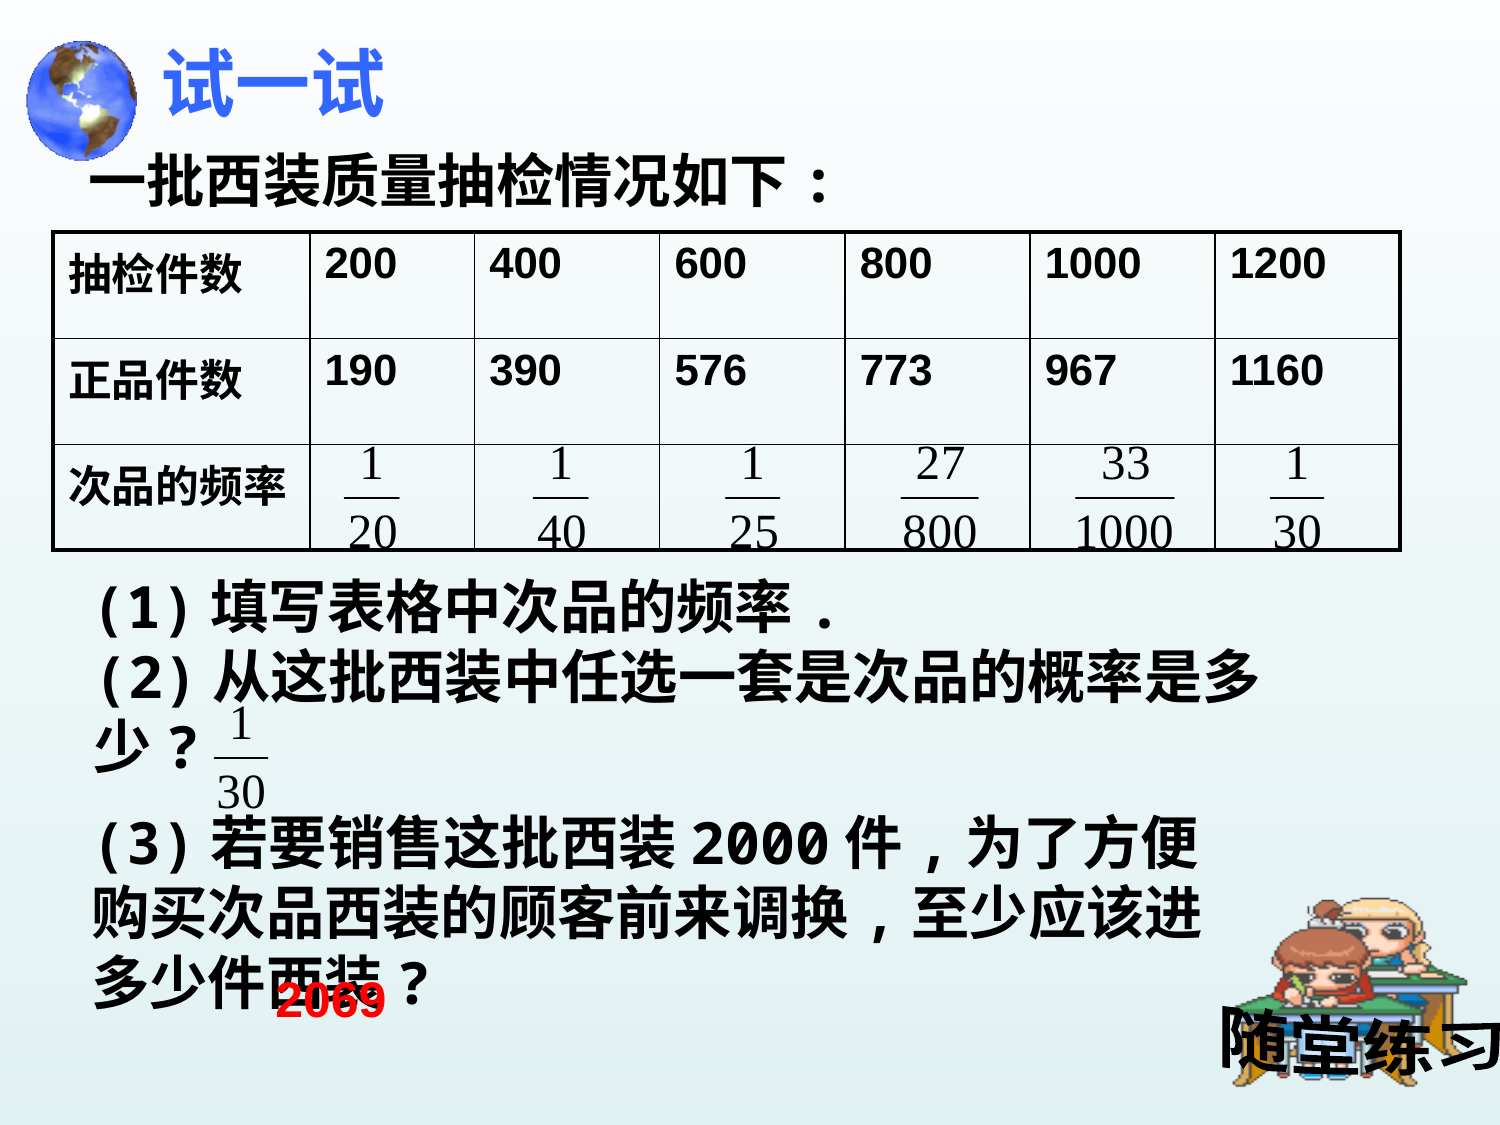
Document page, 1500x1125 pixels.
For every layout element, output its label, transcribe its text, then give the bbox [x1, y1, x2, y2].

table_cell [660, 445, 717, 548]
table_header 1000 [1031, 234, 1214, 338]
table_cell [600, 445, 659, 548]
table_header 1200 [1216, 234, 1398, 338]
table_cell [1332, 445, 1398, 548]
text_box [1262, 432, 1332, 560]
table_cell 773 [846, 339, 1029, 444]
table_header 600 [660, 234, 844, 338]
table_cell 190 [311, 339, 474, 444]
table_cell 967 [1031, 339, 1214, 444]
table_cell 1160 [1216, 339, 1398, 444]
table_cell [311, 445, 336, 548]
table_cell 576 [660, 339, 844, 444]
table_cell [1183, 445, 1214, 548]
table_cell [846, 445, 893, 548]
table_header 400 [475, 234, 659, 338]
text_box (3)若要销售这批西装2000件,为了方便购买次品西装的顾客前来调换,至少应该进多少件西装? [76, 798, 1265, 1024]
table_cell 正品件数 [55, 339, 309, 444]
table_header 800 [846, 234, 1029, 338]
table_cell 390 [475, 339, 659, 444]
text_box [893, 432, 988, 560]
table_cell [792, 445, 844, 548]
table_cell [988, 445, 1029, 548]
table_cell [411, 445, 474, 548]
text_box (1)填写表格中次品的频率. [76, 562, 858, 648]
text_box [717, 432, 792, 560]
table_cell [1031, 445, 1067, 548]
table_header 200 [311, 234, 474, 338]
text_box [336, 432, 411, 560]
text_box 2069 [242, 959, 420, 1035]
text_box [525, 432, 600, 560]
table_cell [1216, 445, 1262, 548]
table_cell 次品的频率 [55, 445, 309, 548]
table_cell [475, 445, 525, 548]
text_box (2)从这批西装中任选一套是次品的概率是多少? [78, 633, 1304, 788]
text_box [206, 692, 276, 820]
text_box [1067, 432, 1183, 560]
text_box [1222, 881, 1500, 1094]
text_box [16, 28, 1223, 166]
table_header 抽检件数 [55, 234, 309, 338]
text_box 一批西装质量抽检情况如下: [73, 166, 1010, 222]
